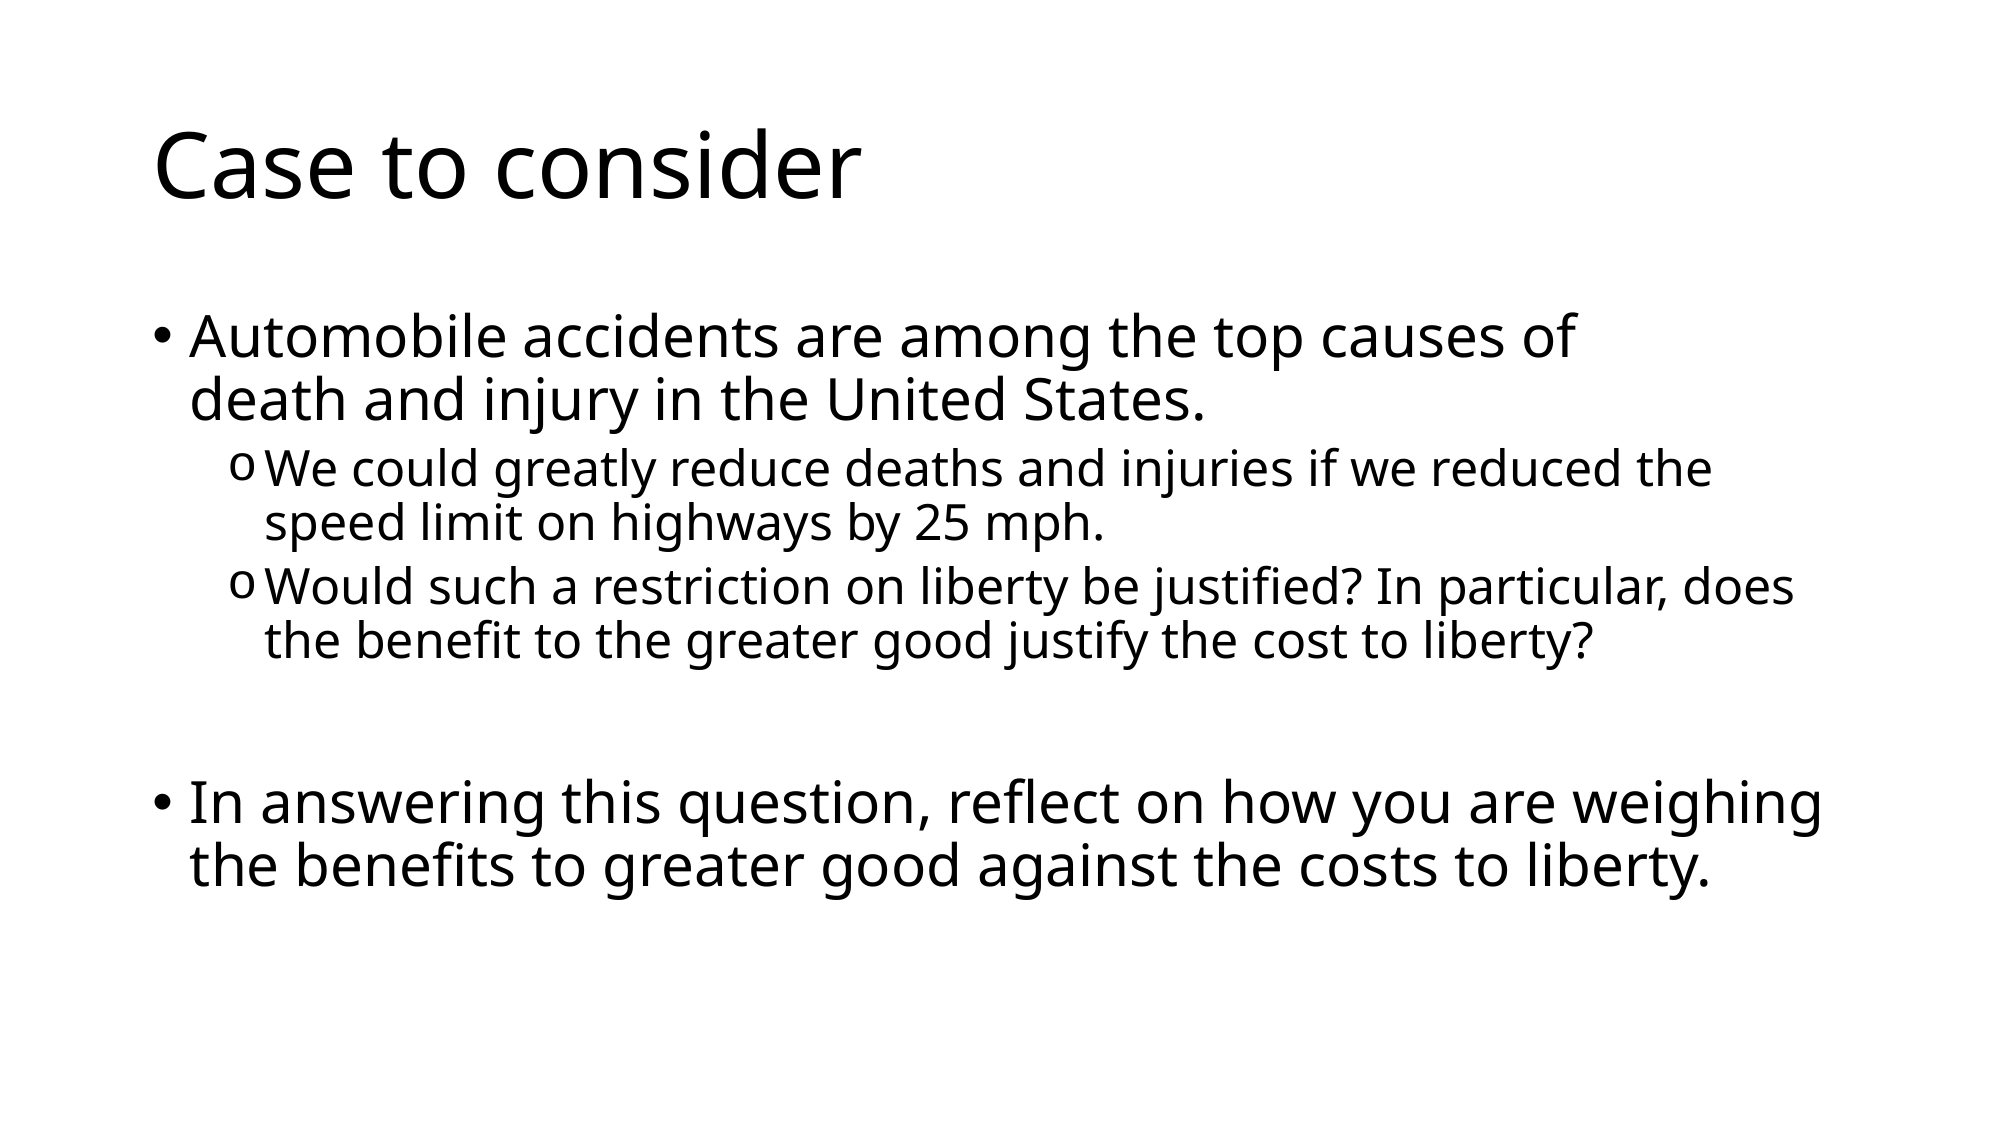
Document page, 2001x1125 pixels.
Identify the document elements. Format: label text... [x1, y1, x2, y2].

title Case to consider [137, 59, 1863, 278]
list Automobile accidents are among the top causes of death and injury in the United States. We could greatly reduce deaths and injuries if we reduced the speed limit on highways by 25 mph. Would such a restriction on liberty be justified? In particular, does the benefit to the greater good justify the cost to liberty? In answering this question, reflect on how you are weighing the benefits to greater good against the costs to liberty. [137, 299, 1863, 1014]
